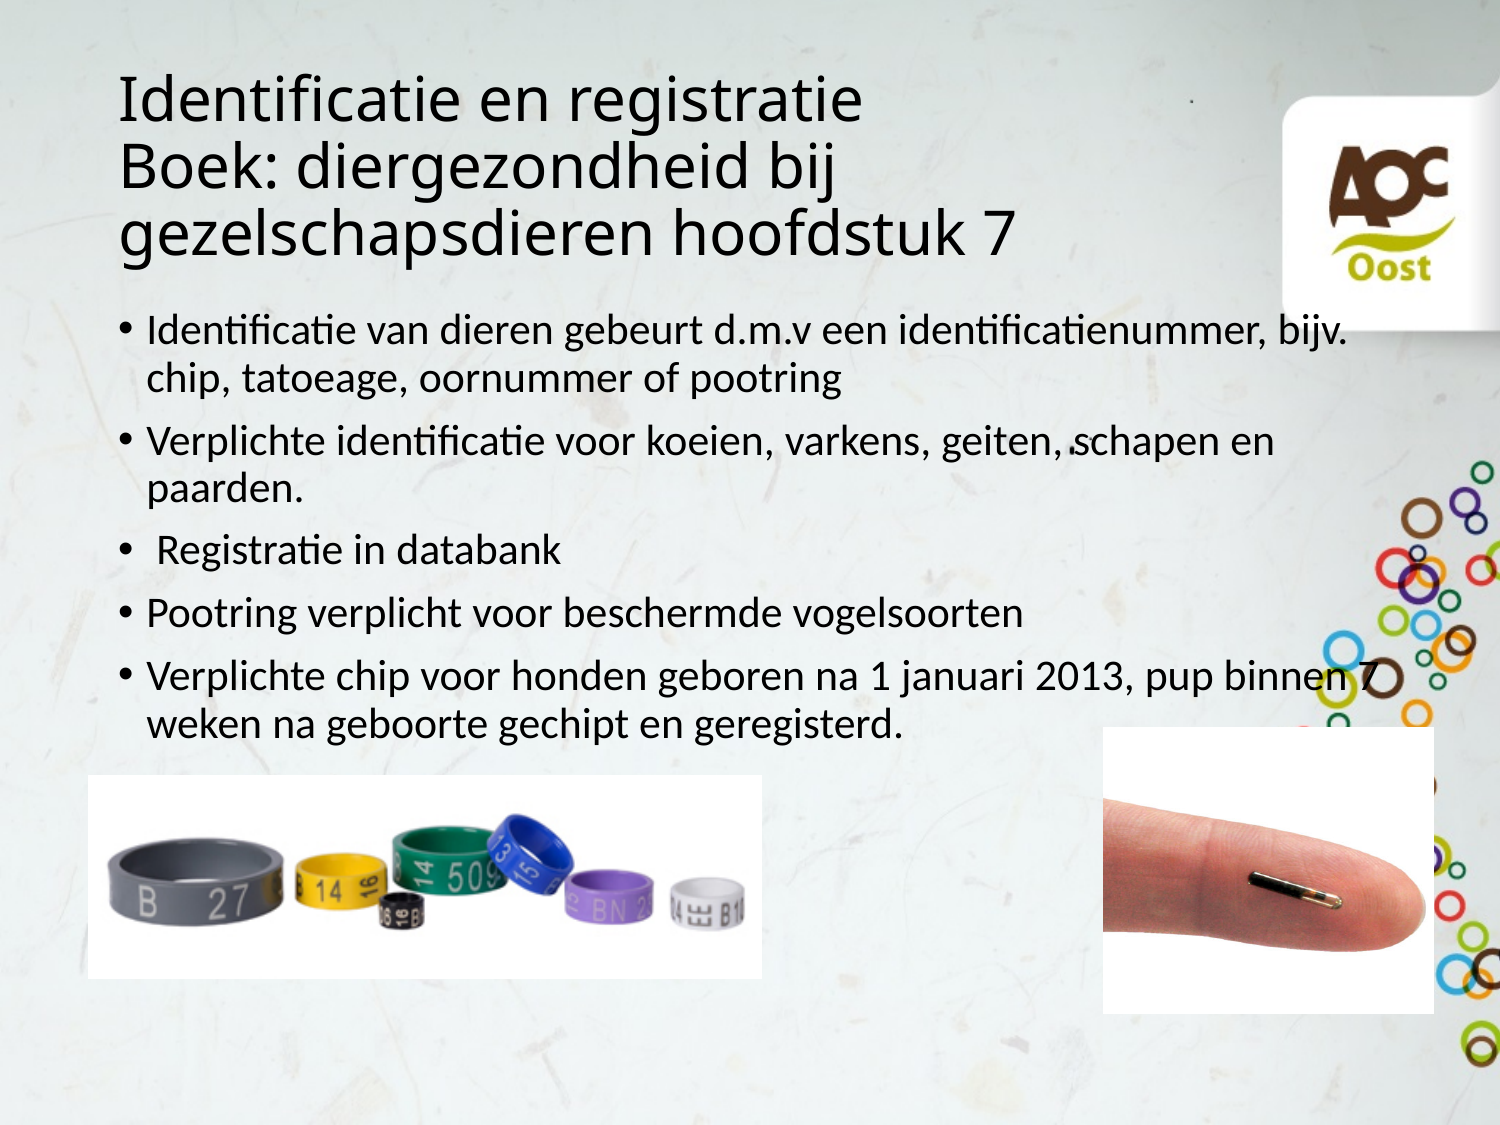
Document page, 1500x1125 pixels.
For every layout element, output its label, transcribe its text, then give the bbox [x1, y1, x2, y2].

list Identificatie van dieren gebeurt d.m.v een identificatienummer, bijv. chip, tatoeage, oornummer of pootring Verplichte identificatie voor koeien, varkens, geiten, schapen en paarden. Registratie in databank Pootring verplicht voor beschermde vogelsoorten Verplichte chip voor honden geboren na 1 januari 2013, pup binnen 7 weken na geboorte gechipt en geregisterd. [103, 299, 1397, 1014]
title Identificatie en registratie Boek: diergezondheid bij gezelschapsdieren hoofdstuk 7 [103, 59, 1397, 278]
picture [0, 0, 1500, 1125]
